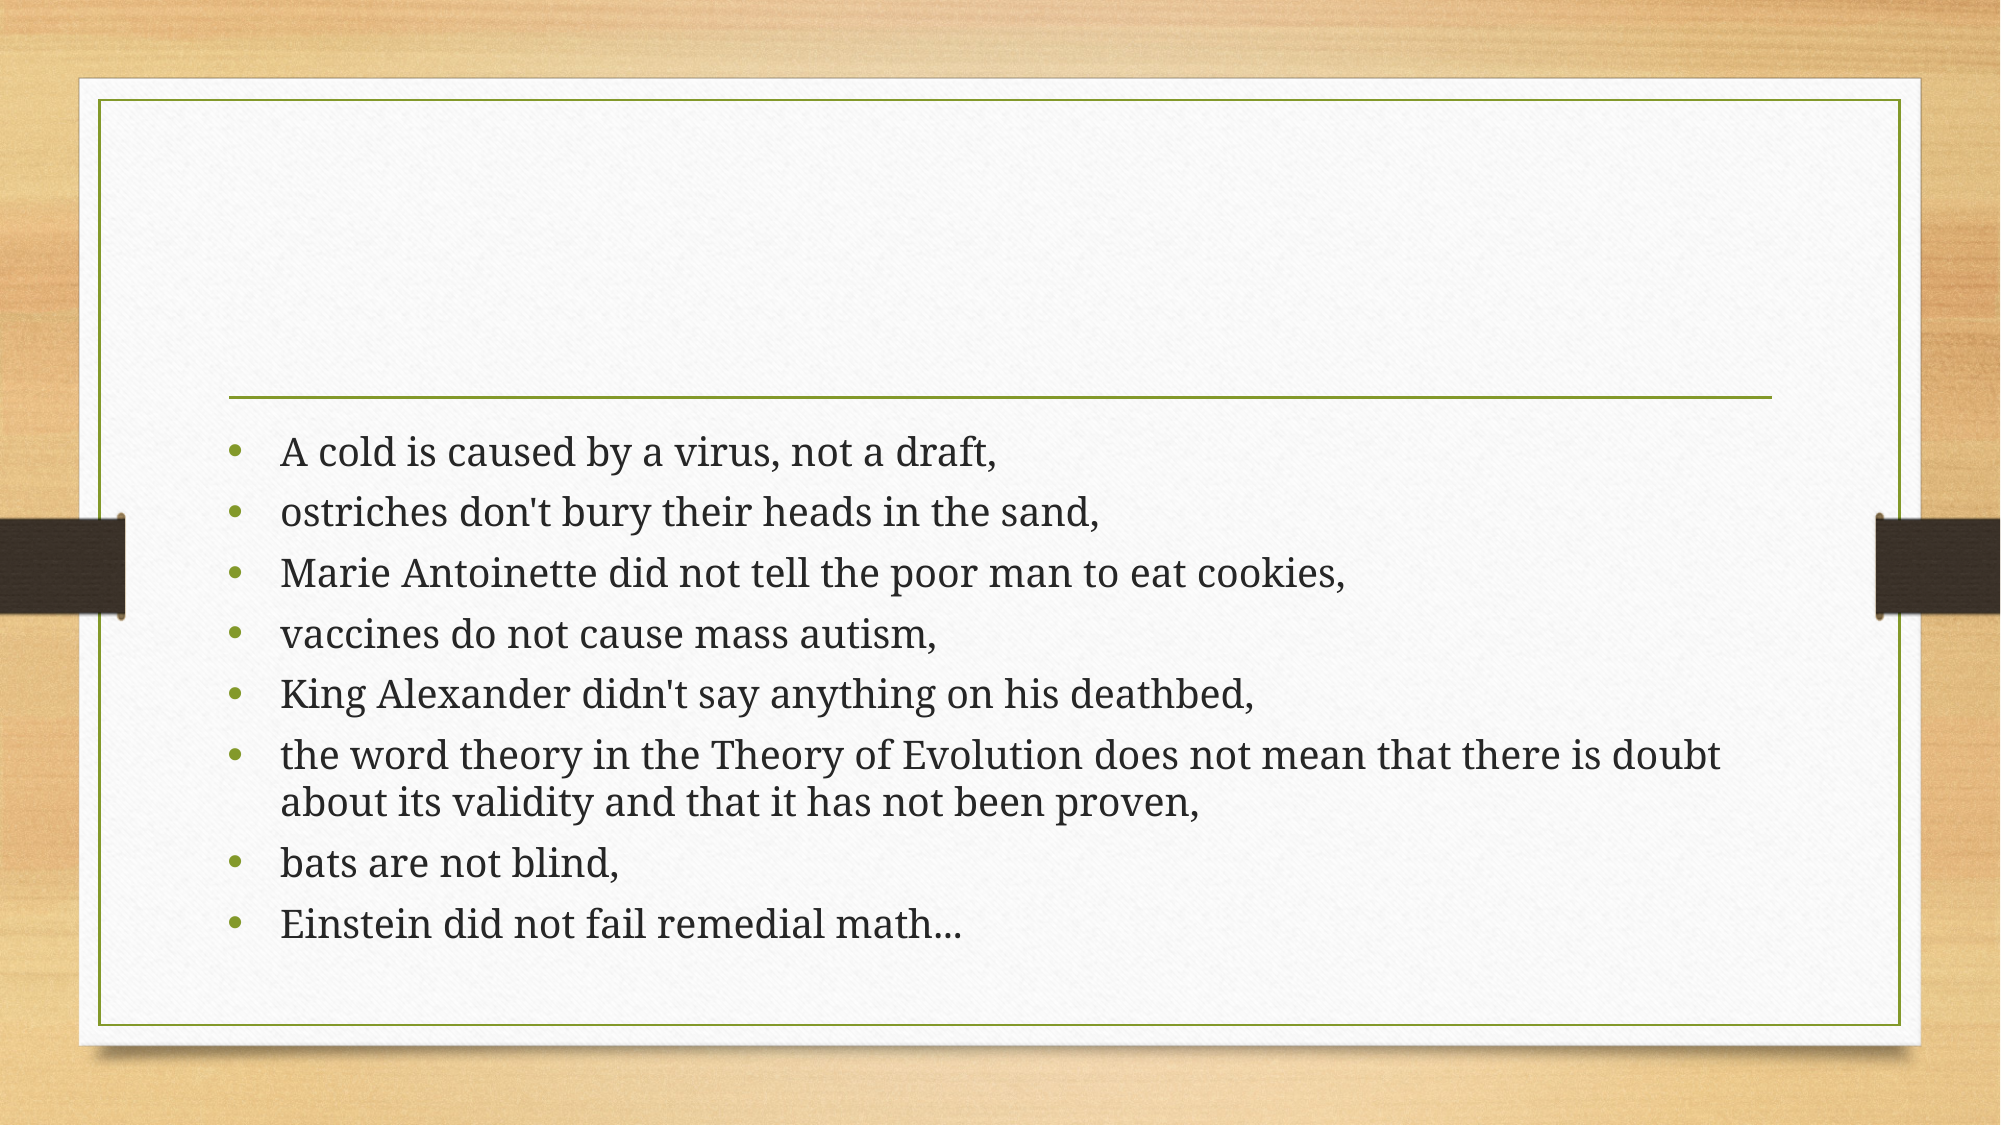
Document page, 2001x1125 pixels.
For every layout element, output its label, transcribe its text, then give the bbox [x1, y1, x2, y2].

picture [0, 0, 2001, 1125]
list A cold is caused by a virus, not a draft, ostriches don't bury their heads in the sand, Marie Antoinette did not tell the poor man to eat cookies, vaccines do not cause mass autism, King Alexander didn't say anything on his deathbed, the word theory in the Theory of Evolution does not mean that there is doubt about its validity and that it has not been proven, bats are not blind, Einstein did not fail remedial math... [212, 419, 1788, 964]
